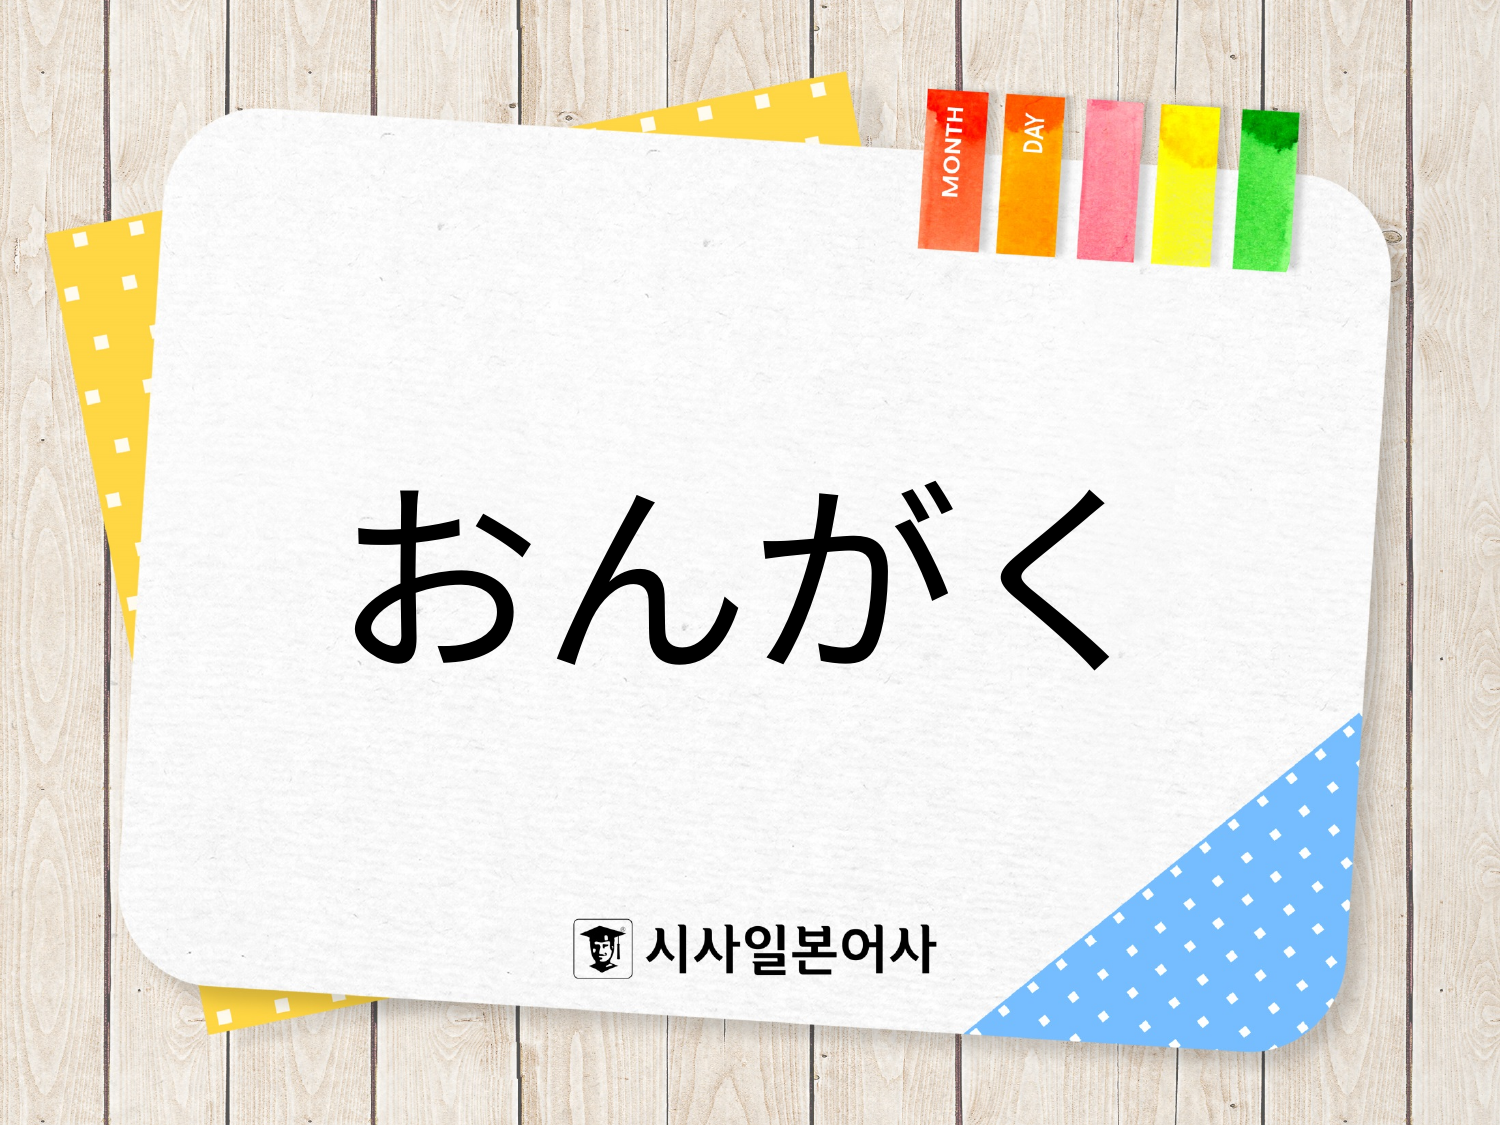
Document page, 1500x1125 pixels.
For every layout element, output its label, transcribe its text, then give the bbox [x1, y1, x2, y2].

title おんがく [75, 338, 1425, 811]
picture [0, 0, 1500, 1125]
